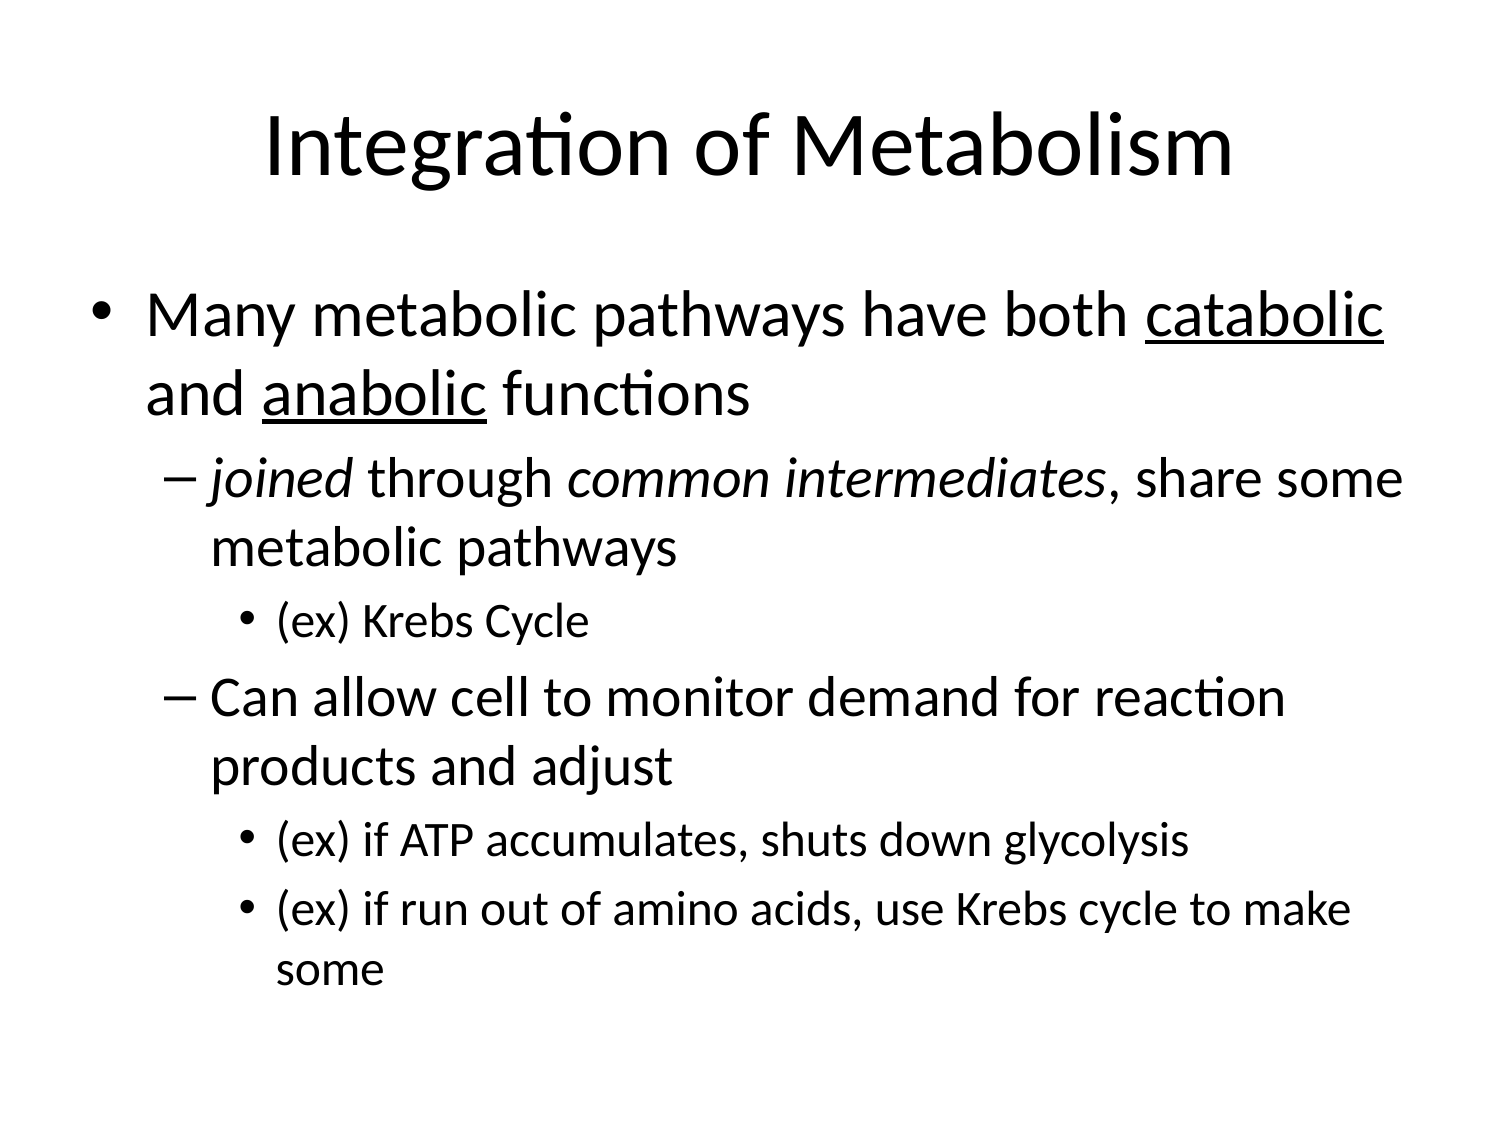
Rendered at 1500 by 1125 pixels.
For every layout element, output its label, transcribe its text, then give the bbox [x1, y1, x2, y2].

list Many metabolic pathways have both catabolic and anabolic functions joined through common intermediates, share some metabolic pathways (ex) Krebs Cycle Can allow cell to monitor demand for reaction products and adjust (ex) if ATP accumulates, shuts down glycolysis (ex) if run out of amino acids, use Krebs cycle to make some [75, 262, 1425, 1005]
title Integration of Metabolism [75, 45, 1425, 233]
